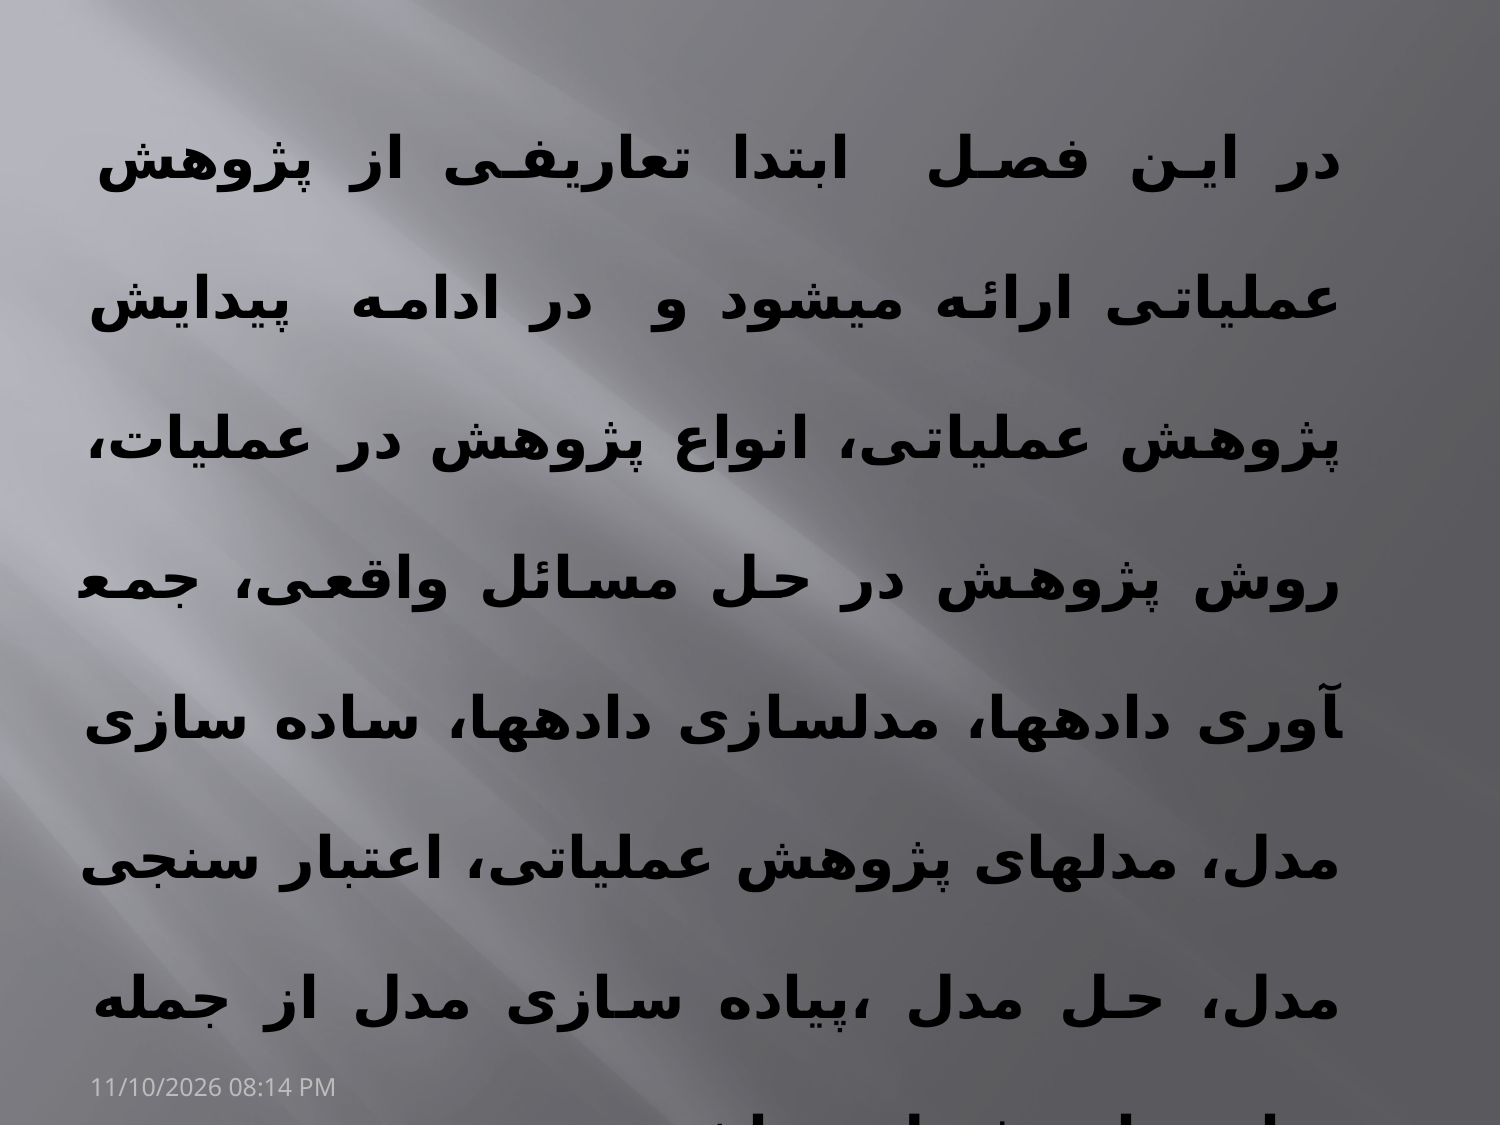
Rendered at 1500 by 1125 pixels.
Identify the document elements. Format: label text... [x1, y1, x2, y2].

list در این فصل ابتدا تعاریفی از پژوهش عملیاتی ارائه می­شود و در ادامه پیدایش پژوهش عملیاتی، انواع پژوهش در عملیات، روش پژوهش در حل مسائل واقعی، جمع­آوری داده­ها، مدل­سازی داده­ها، ساده سازی مدل، مدل­های پژوهش عملیاتی، اعتبار سنجی مدل، حل مدل ،پیاده سازی مدل از جمله مباحث این فصل می­باشد. [64, 42, 1447, 1125]
slide_number 20/مارس/1 [75, 1052, 425, 1113]
